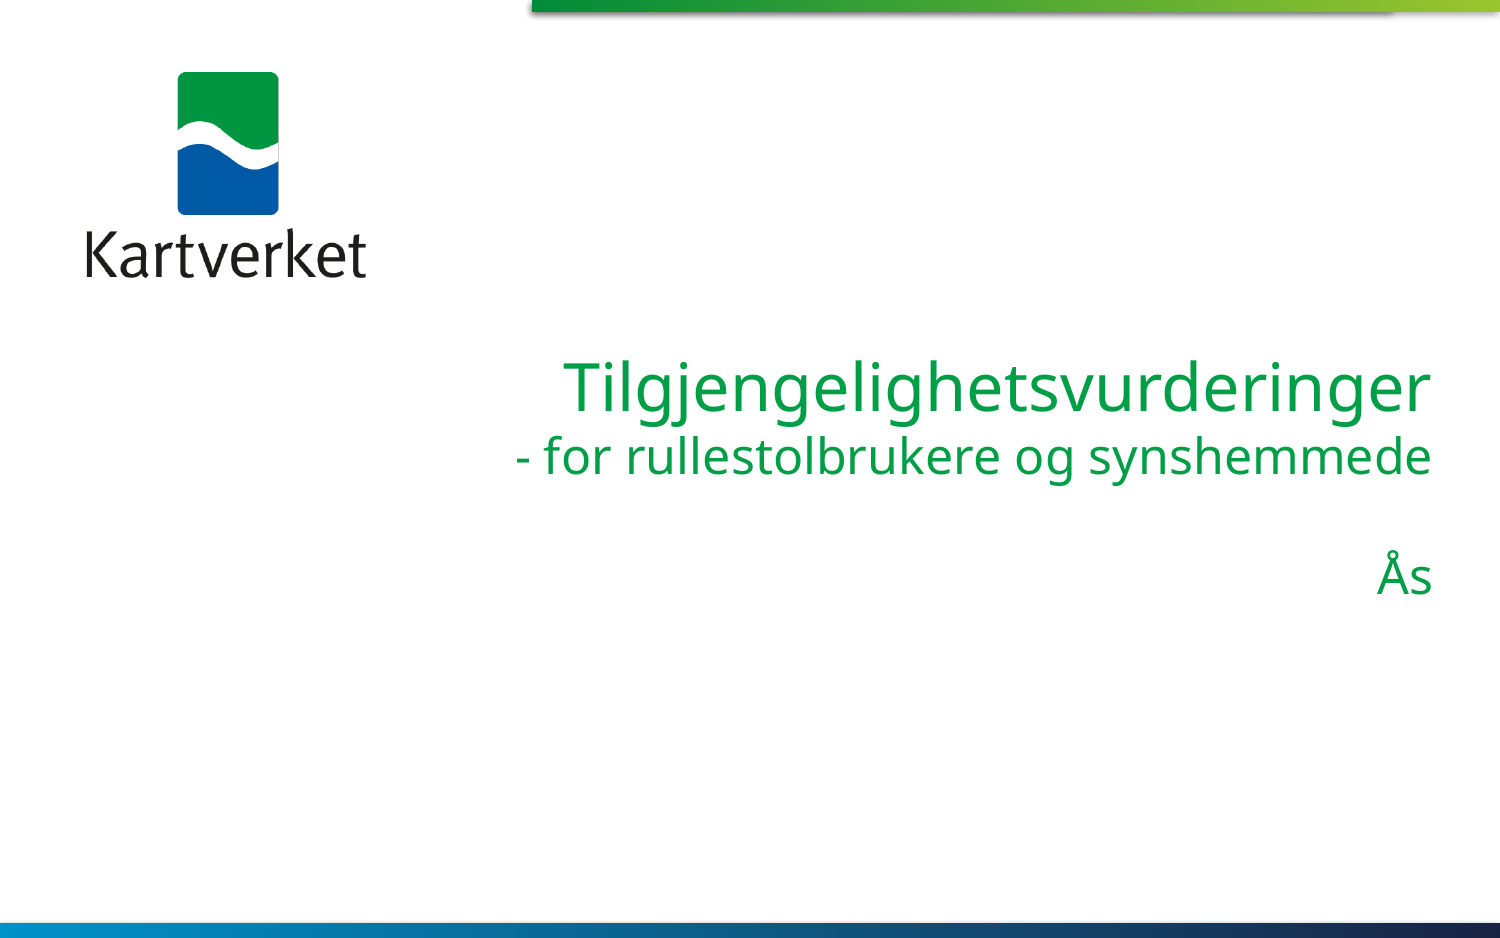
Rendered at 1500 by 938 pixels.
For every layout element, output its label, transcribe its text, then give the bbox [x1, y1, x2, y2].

text_box Tilgjengelighetsvurderinger - for rullestolbrukere og synshemmede Ås [66, 337, 1449, 613]
